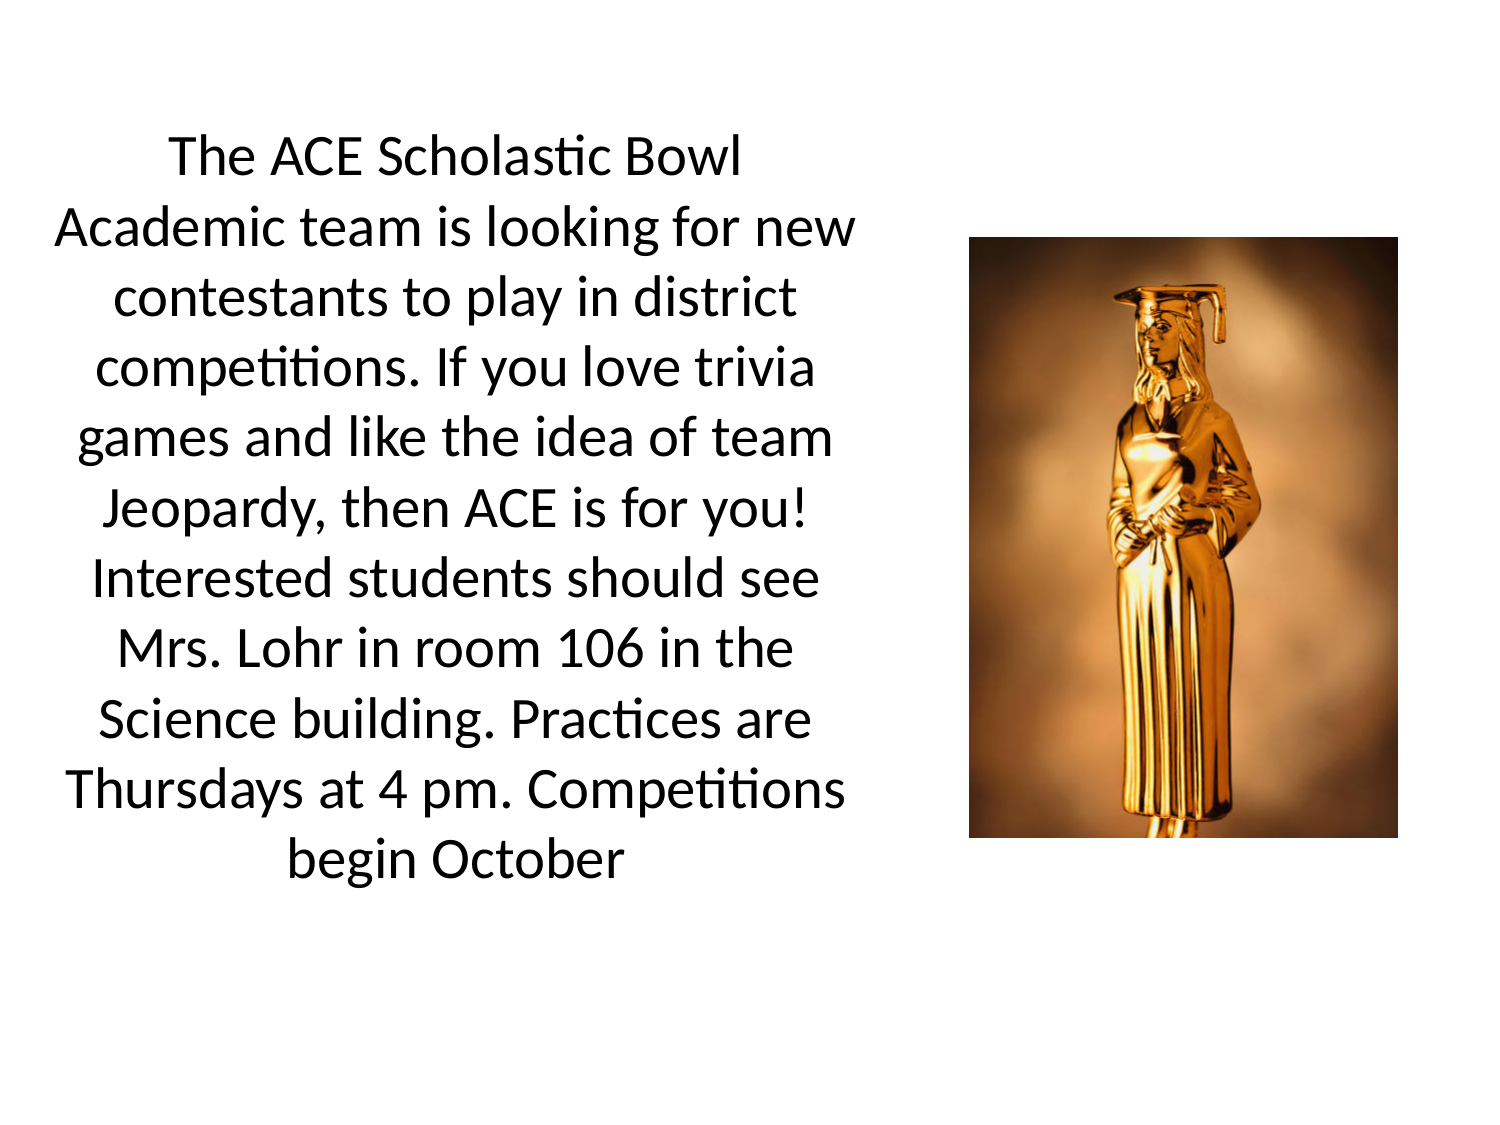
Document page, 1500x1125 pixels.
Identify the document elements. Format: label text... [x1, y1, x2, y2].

picture [969, 237, 1398, 838]
subtitle [912, 24, 1450, 1100]
title The ACE Scholastic Bowl Academic team is looking for new contestants to play in district competitions. If you love trivia games and like the idea of team Jeopardy, then ACE is for you! Interested students should see Mrs. Lohr in room 106 in the Science building. Practices are Thursdays at 4 pm. Competitions begin October [37, 37, 875, 1000]
